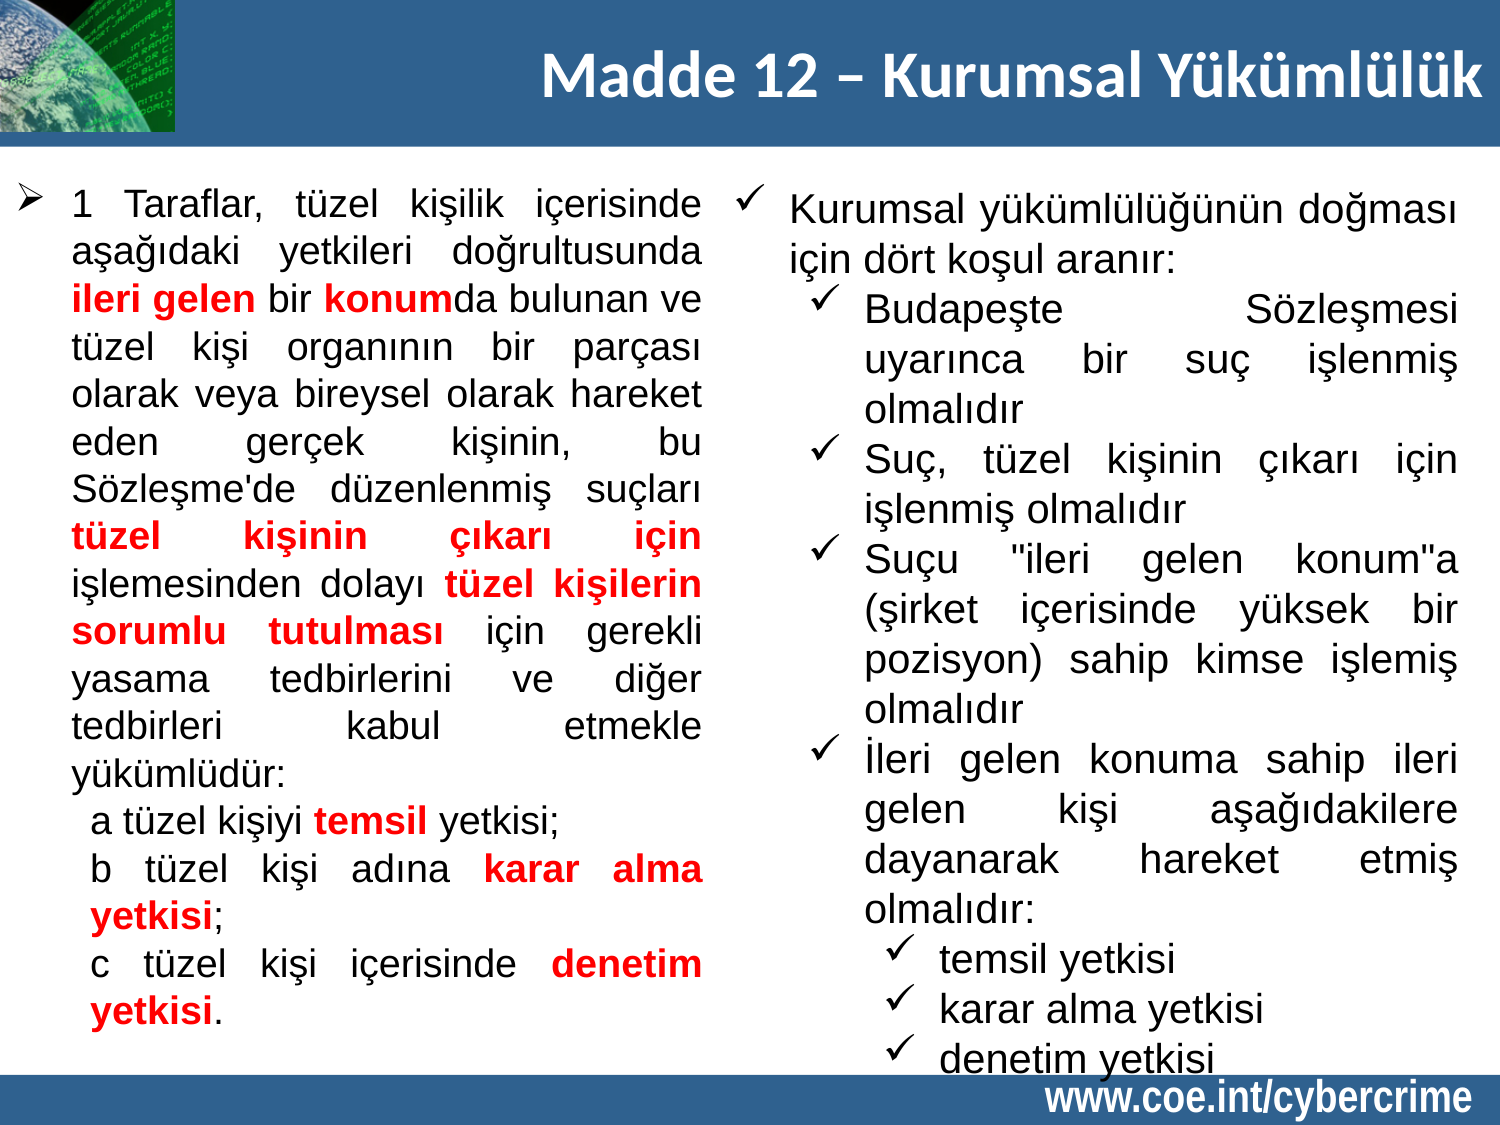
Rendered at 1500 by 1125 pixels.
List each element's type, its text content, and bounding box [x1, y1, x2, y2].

text_box www.coe.int/cybercrime [1030, 1059, 1500, 1125]
text_box Madde 12 – Kurumsal Yükümlülük [0, 0, 1500, 149]
text_box 1 Taraflar, tüzel kişilik içerisinde aşağıdaki yetkileri doğrultusunda ileri gelen bir konumda bulunan ve tüzel kişi organının bir parçası olarak veya bireysel olarak hareket eden gerçek kişinin, bu Sözleşme'de düzenlenmiş suçları tüzel kişinin çıkarı için işlemesinden dolayı tüzel kişilerin sorumlu tutulması için gerekli yasama tedbirlerini ve diğer tedbirleri kabul etmekle yükümlüdür: a tüzel kişiyi temsil yetkisi; b tüzel kişi adına karar alma yetkisi; c tüzel kişi içerisinde denetim yetkisi. [0, 170, 718, 1041]
text_box [0, 1073, 1030, 1125]
picture [0, 0, 175, 132]
text_box Kurumsal yükümlülüğünün doğması için dört koşul aranır: Budapeşte Sözleşmesi uyarınca bir suç işlenmiş olmalıdır Suç, tüzel kişinin çıkarı için işlenmiş olmalıdır Suçu "ileri gelen konum"a (şirket içerisinde yüksek bir pozisyon) sahip kimse işlemiş olmalıdır İleri gelen konuma sahip ileri gelen kişi aşağıdakilere dayanarak hareket etmiş olmalıdır: temsil yetkisi karar alma yetkisi denetim yetkisi [717, 174, 1474, 1090]
